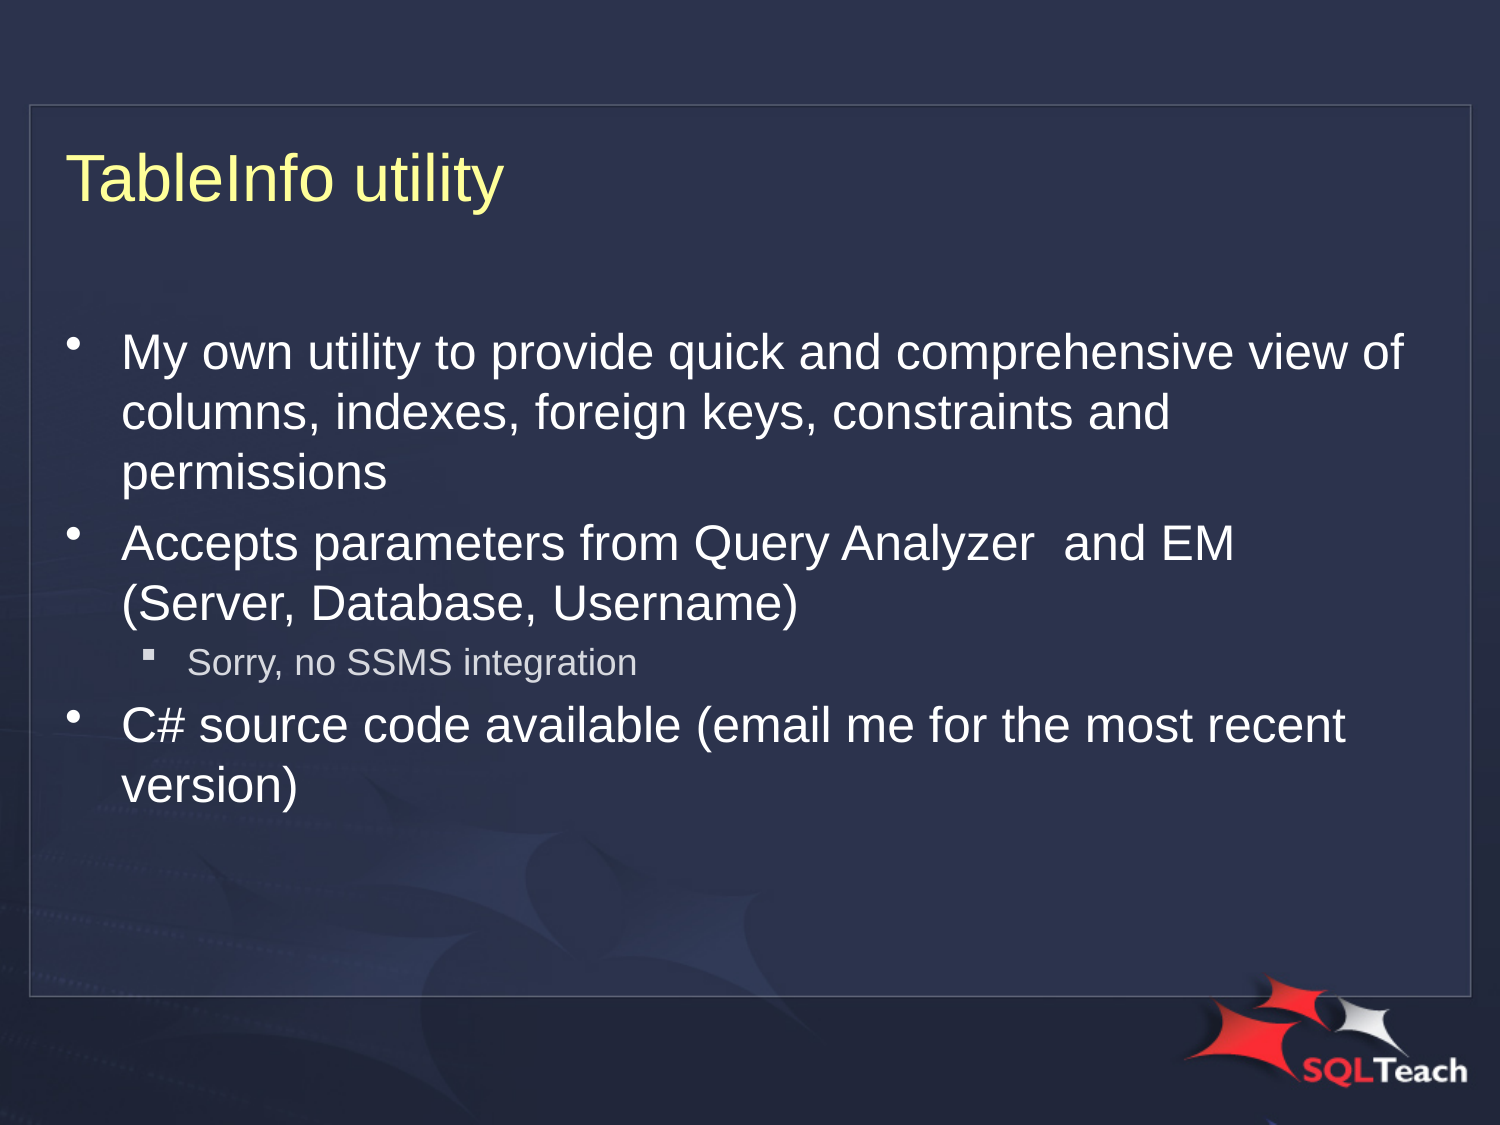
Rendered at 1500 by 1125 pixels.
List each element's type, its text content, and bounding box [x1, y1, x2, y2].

picture [0, 0, 1500, 1125]
title TableInfo utility [49, 137, 1326, 213]
list My own utility to provide quick and comprehensive view of columns, indexes, foreign keys, constraints and permissions Accepts parameters from Query Analyzer and EM (Server, Database, Username) Sorry, no SSMS integration C# source code available (email me for the most recent version) [49, 312, 1427, 951]
